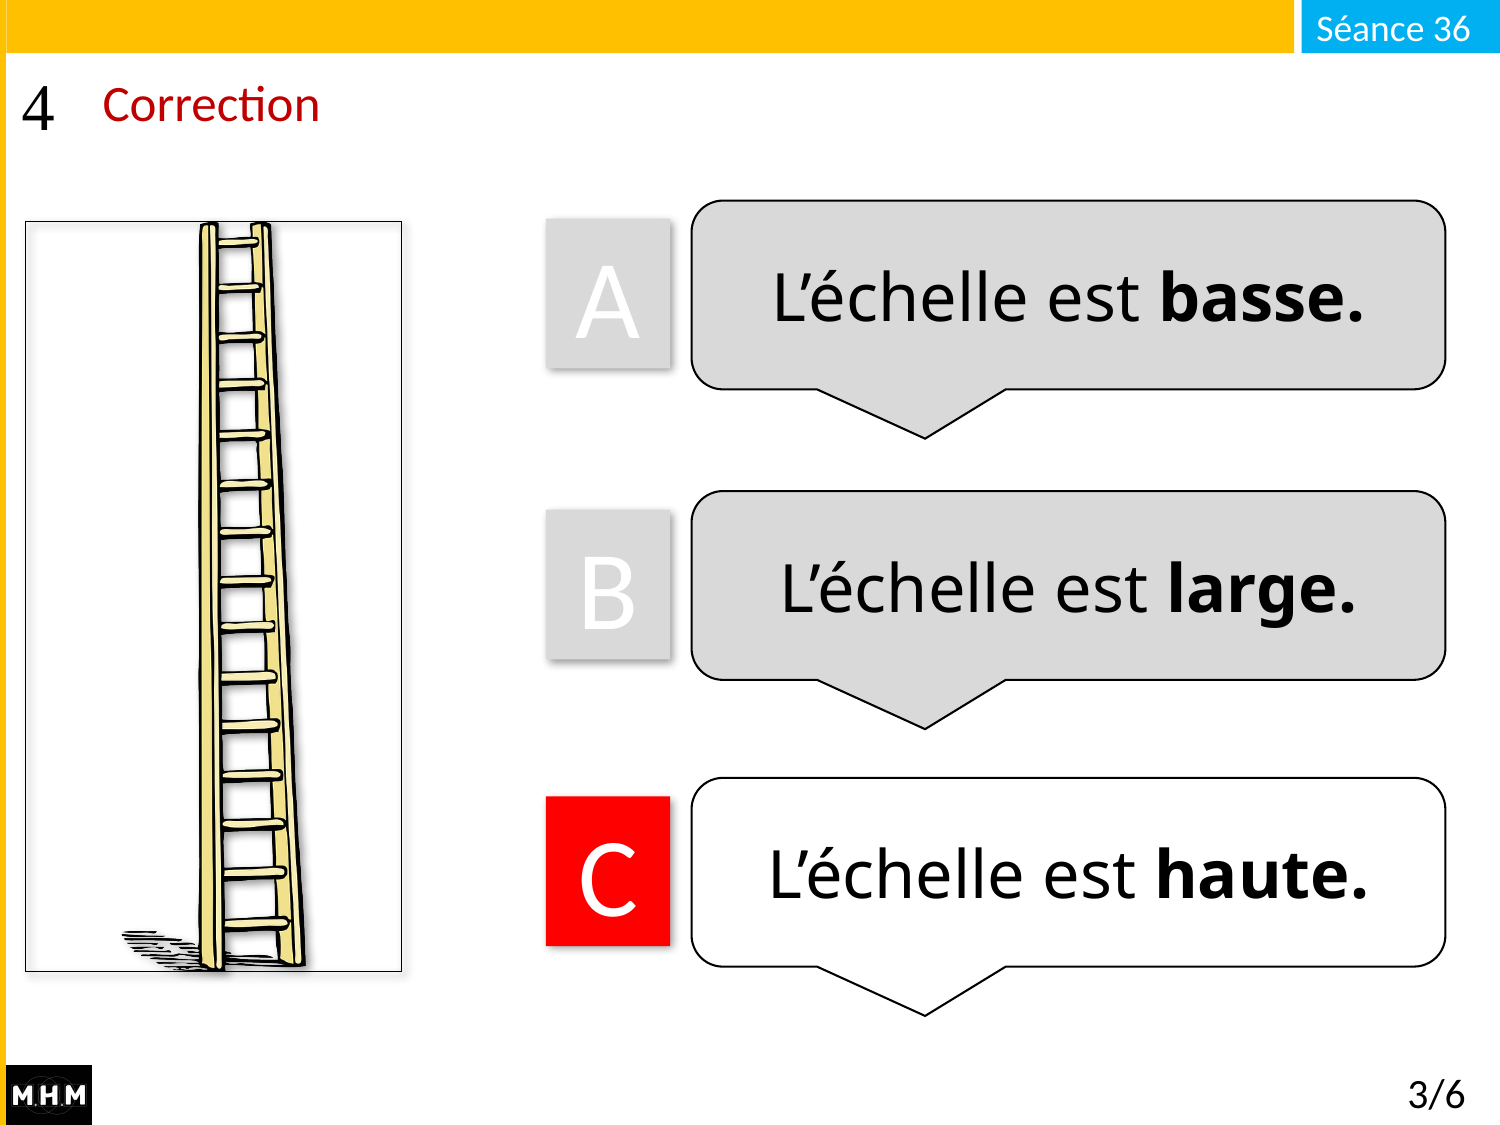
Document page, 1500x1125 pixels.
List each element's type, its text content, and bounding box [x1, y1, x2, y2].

text_box L’échelle est haute. [690, 776, 1447, 1018]
text_box L’échelle est large. [690, 490, 1447, 731]
text_box B [545, 509, 671, 660]
title Correction [87, 32, 1382, 140]
text_box A [545, 218, 671, 369]
picture [25, 221, 402, 972]
text_box C [545, 796, 671, 947]
list 3/6 [1373, 1064, 1500, 1125]
picture [6, 1065, 92, 1125]
text_box L’échelle est basse. [690, 199, 1447, 440]
